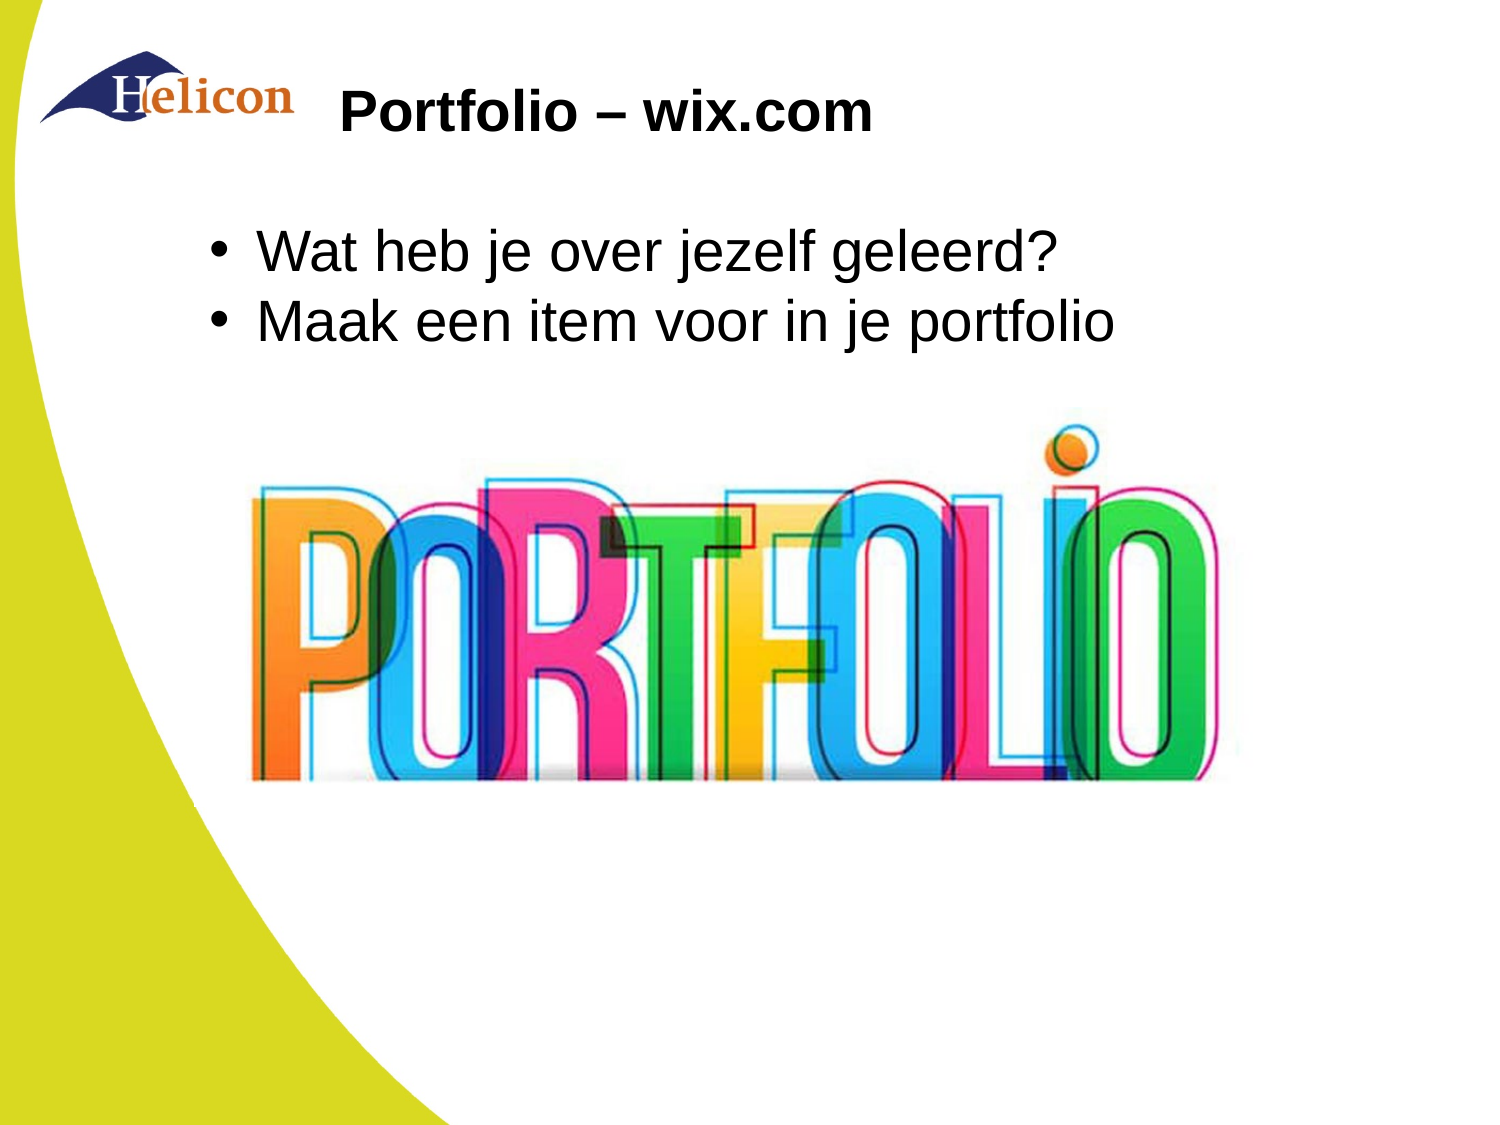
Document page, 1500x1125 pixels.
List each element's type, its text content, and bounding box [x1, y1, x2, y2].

picture [0, 0, 1500, 1125]
title Portfolio – wix.com [324, 54, 1415, 161]
text_box Wat heb je over jezelf geleerd? Maak een item voor in je portfolio [194, 206, 1176, 361]
